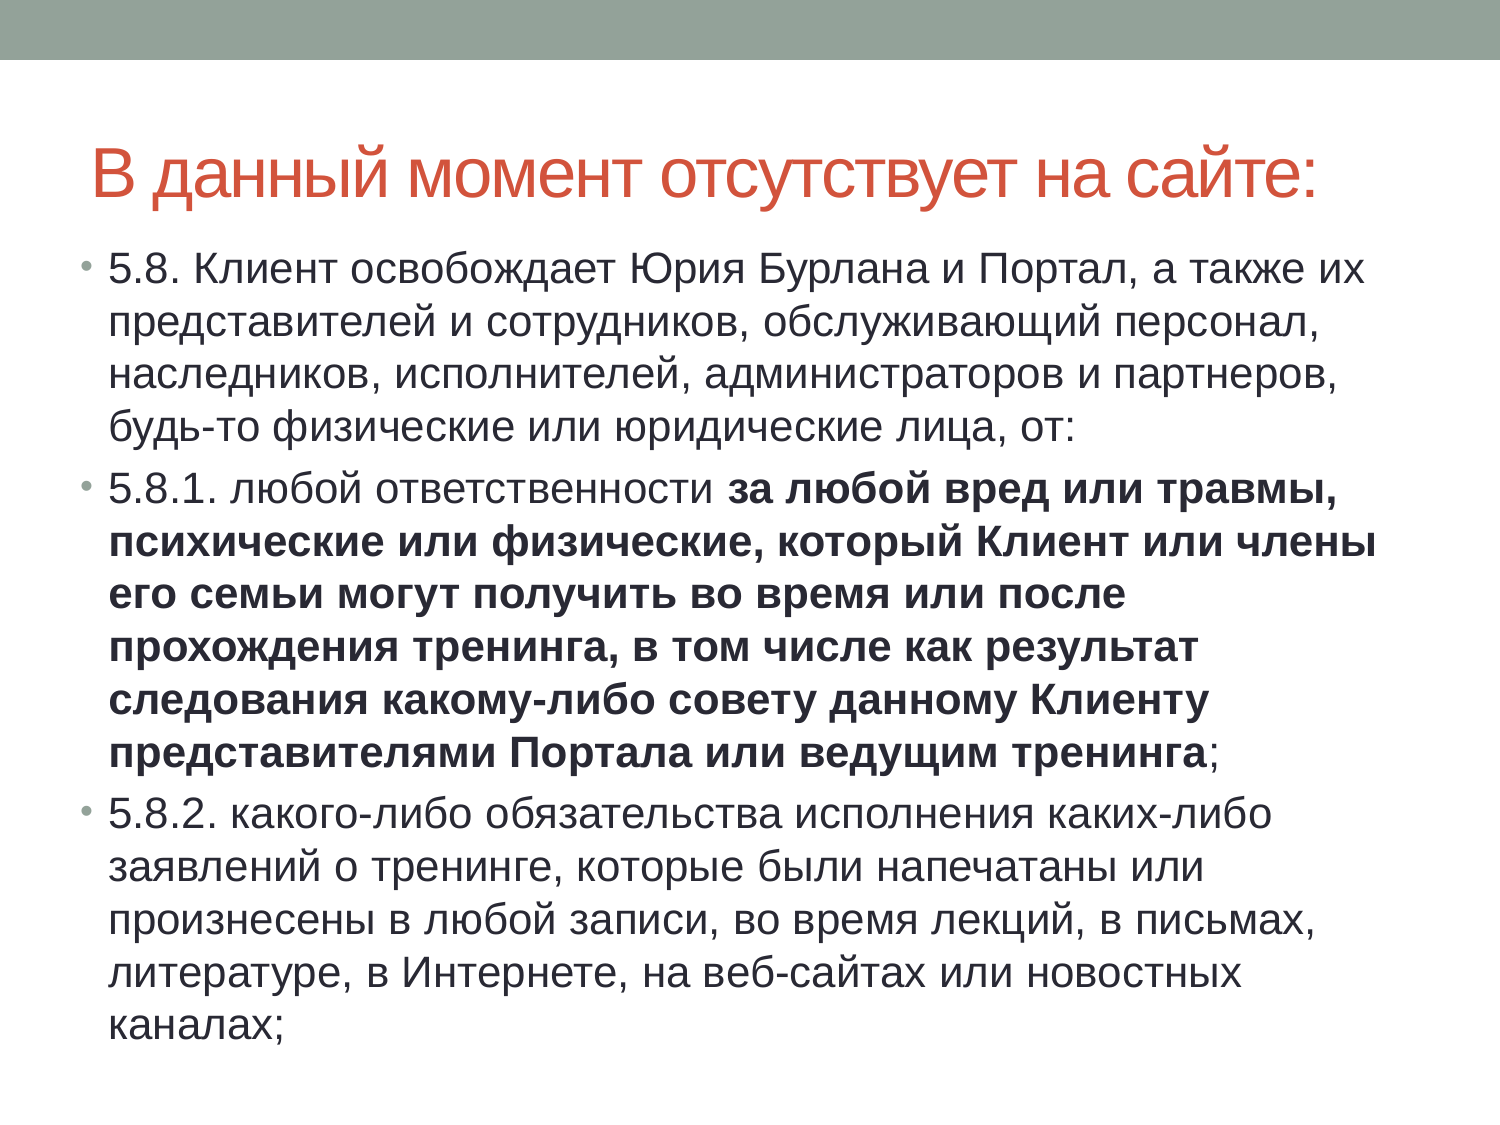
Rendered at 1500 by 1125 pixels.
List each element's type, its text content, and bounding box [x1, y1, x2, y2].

title В данный момент отсутствует на сайте: [75, 87, 1425, 231]
list 5.8. Клиент освобождает Юрия Бурлана и Портал, а также их представителей и сотрудников, обслуживающий персонал, наследников, исполнителей, администраторов и партнеров, будь-то физические или юридические лица, от: 5.8.1. любой ответственности за любой вред или травмы, психические или физические, который Клиент или члены его семьи могут получить во время или после прохождения тренинга, в том числе как результат следования какому-либо совету данному Клиенту представителями Портала или ведущим тренинга; 5.8.2. какого-либо обязательства исполнения каких-либо заявлений о тренинге, которые были напечатаны или произнесены в любой записи, во время лекций, в письмах, литературе, в Интернете, на веб-сайтах или новостных каналах; [64, 231, 1425, 1063]
